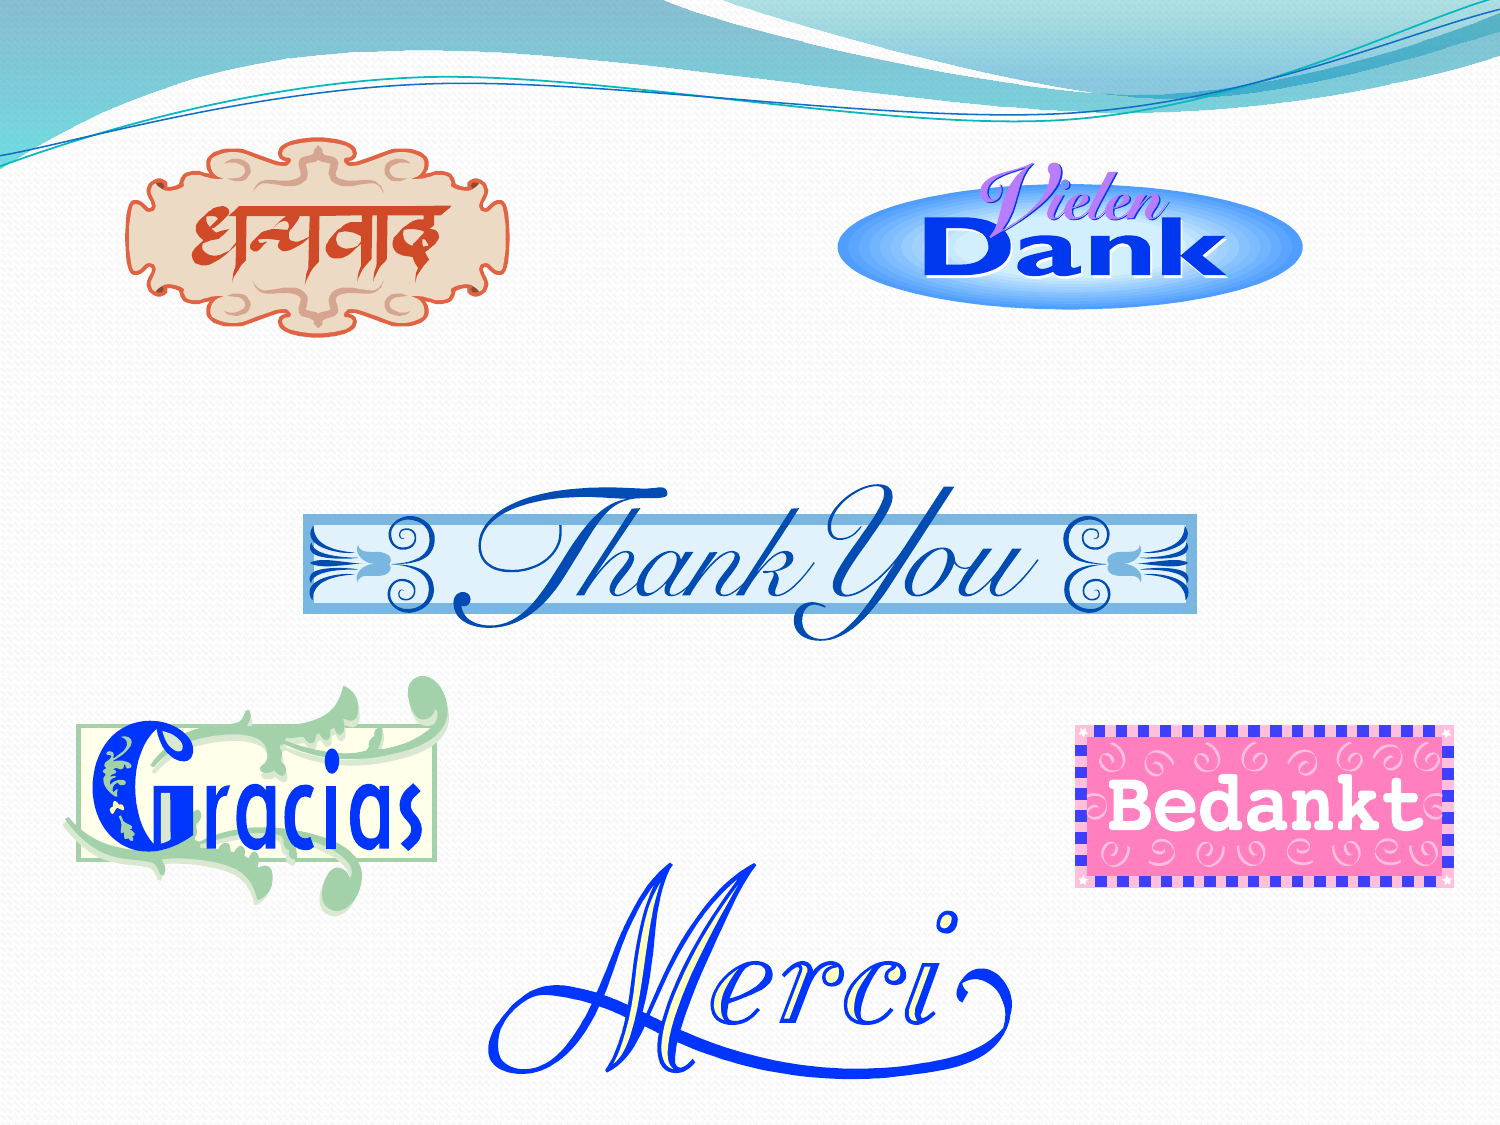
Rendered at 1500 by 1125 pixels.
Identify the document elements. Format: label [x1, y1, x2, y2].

picture [487, 862, 1013, 1081]
picture [1074, 724, 1455, 888]
picture [302, 483, 1198, 641]
picture [124, 137, 510, 338]
picture [837, 162, 1303, 310]
picture [62, 674, 452, 919]
